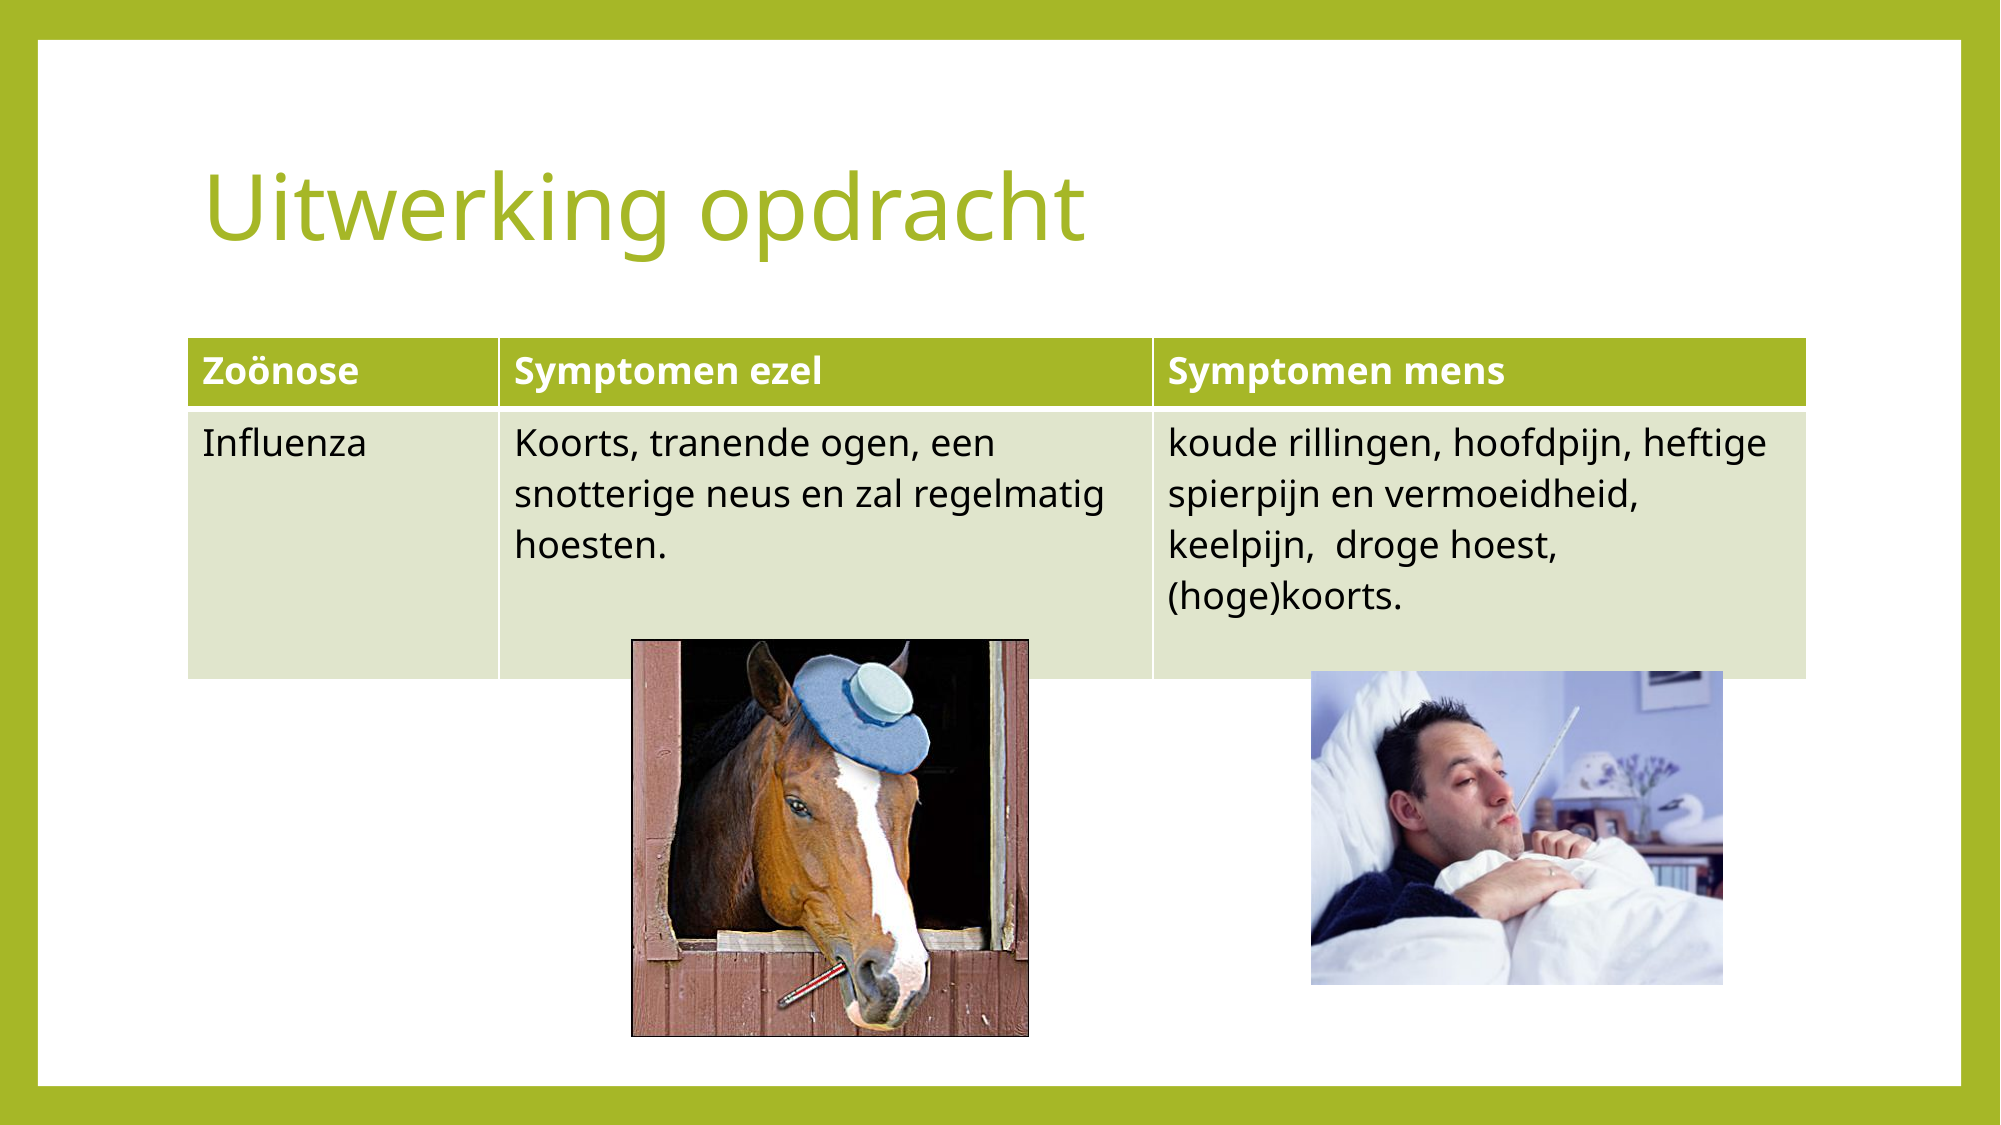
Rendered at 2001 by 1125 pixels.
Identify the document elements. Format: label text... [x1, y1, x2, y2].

table_cell Influenza [188, 412, 498, 679]
table_cell koude rillingen, hoofdpijn, heftige spierpijn en vermoeidheid, keelpijn, droge hoest, (hoge)koorts. [1154, 412, 1806, 679]
title Uitwerking opdracht [187, 99, 1808, 323]
picture [631, 639, 1029, 1037]
table_header Symptomen ezel [500, 338, 1152, 406]
table_header Zoönose [188, 338, 498, 406]
table_cell Koorts, tranende ogen, een snotterige neus en zal regelmatig hoesten. [500, 412, 1152, 679]
table_header Symptomen mens [1154, 338, 1806, 406]
picture [1310, 671, 1724, 986]
